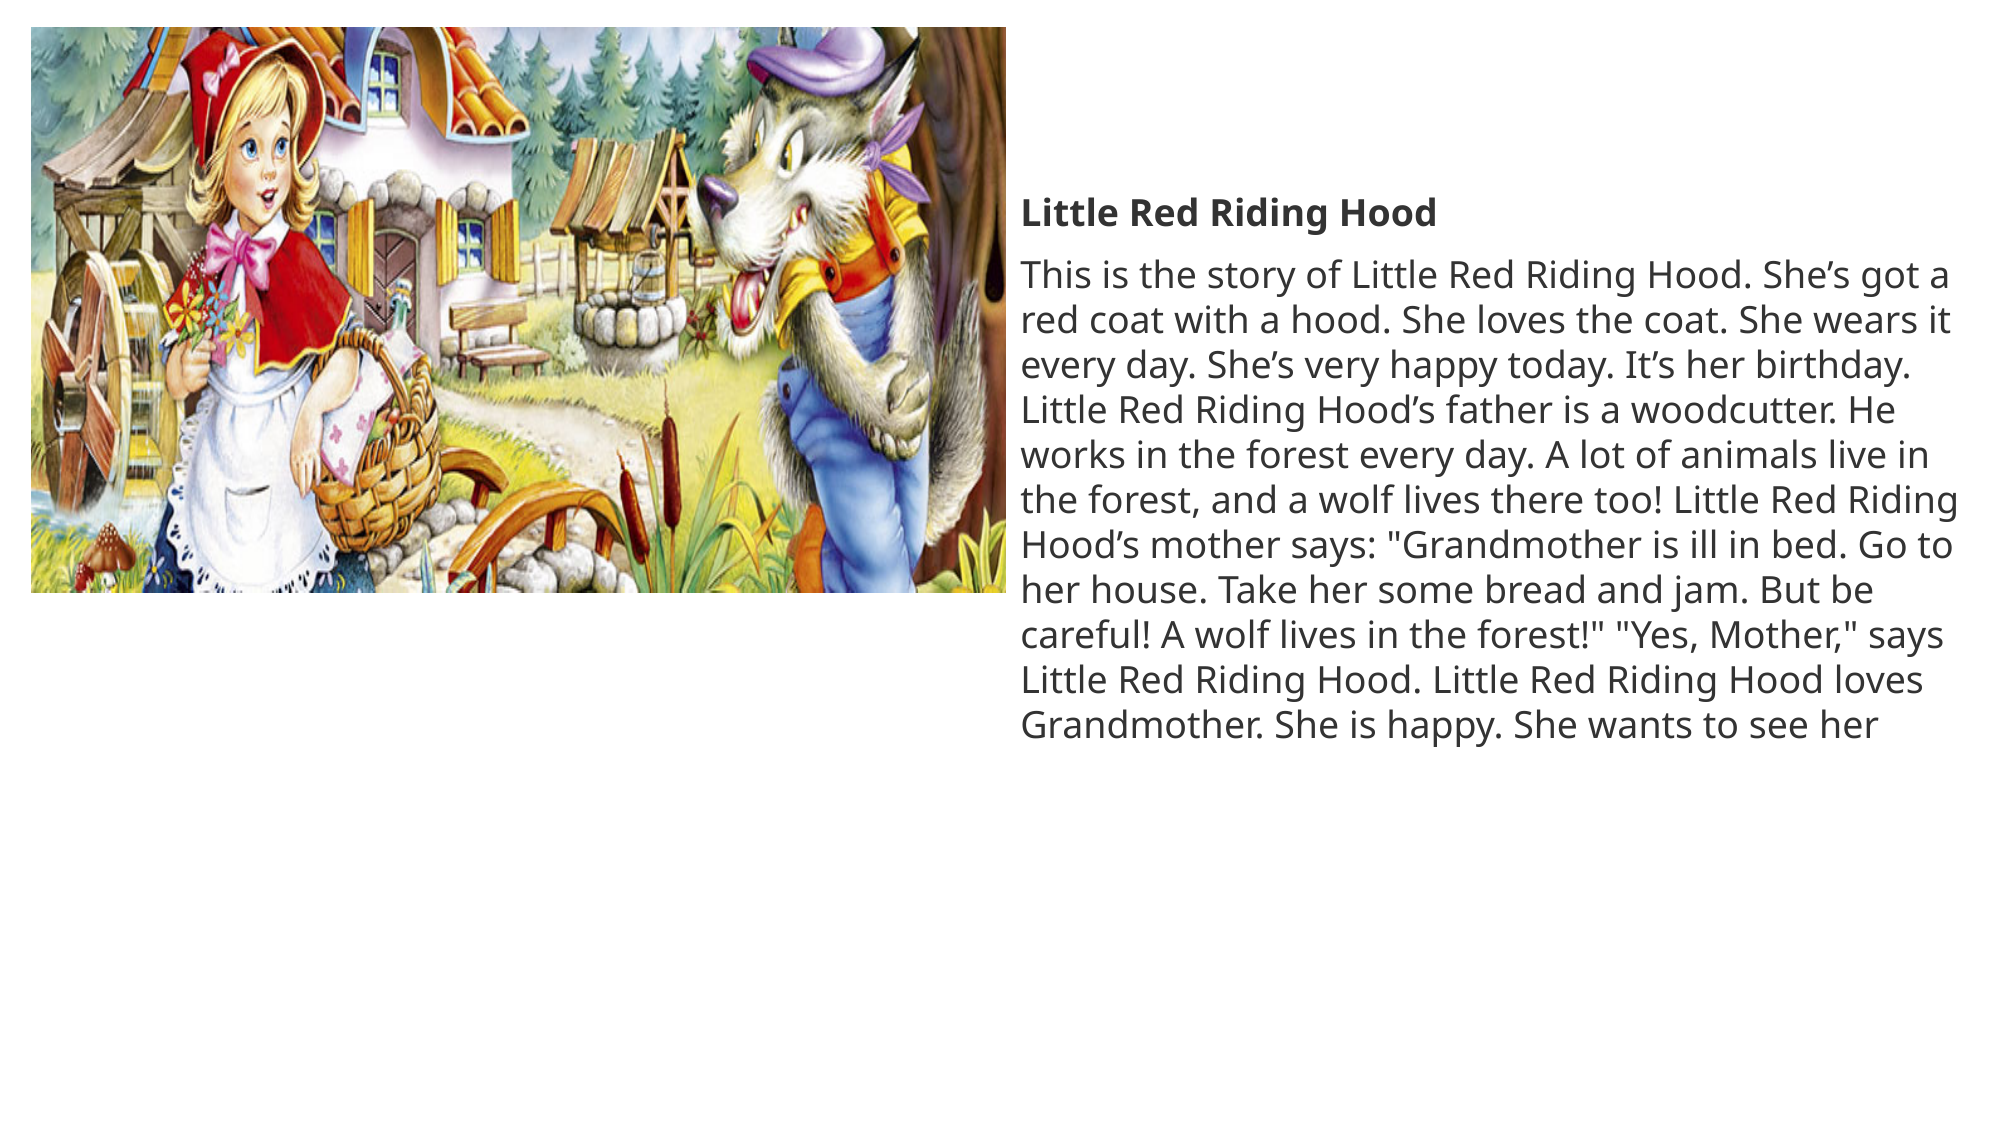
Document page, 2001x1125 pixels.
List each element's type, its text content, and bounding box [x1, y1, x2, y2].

text_box Little Red Riding Hood This is the story of Little Red Riding Hood. She’s got a red coat with a hood. She loves the coat. She wears it every day. She’s very happy today. It’s her birthday. Little Red Riding Hood’s father is a woodcutter. He works in the forest every day. A lot of animals live in the forest, and a wolf lives there too! Little Red Riding Hood’s mother says: "Grandmother is ill in bed. Go to her house. Take her some bread and jam. But be careful! A wolf lives in the forest!" "Yes, Mother," says Little Red Riding Hood. Little Red Riding Hood loves Grandmother. She is happy. She wants to see her [1005, 178, 2000, 754]
picture [31, 27, 1006, 593]
